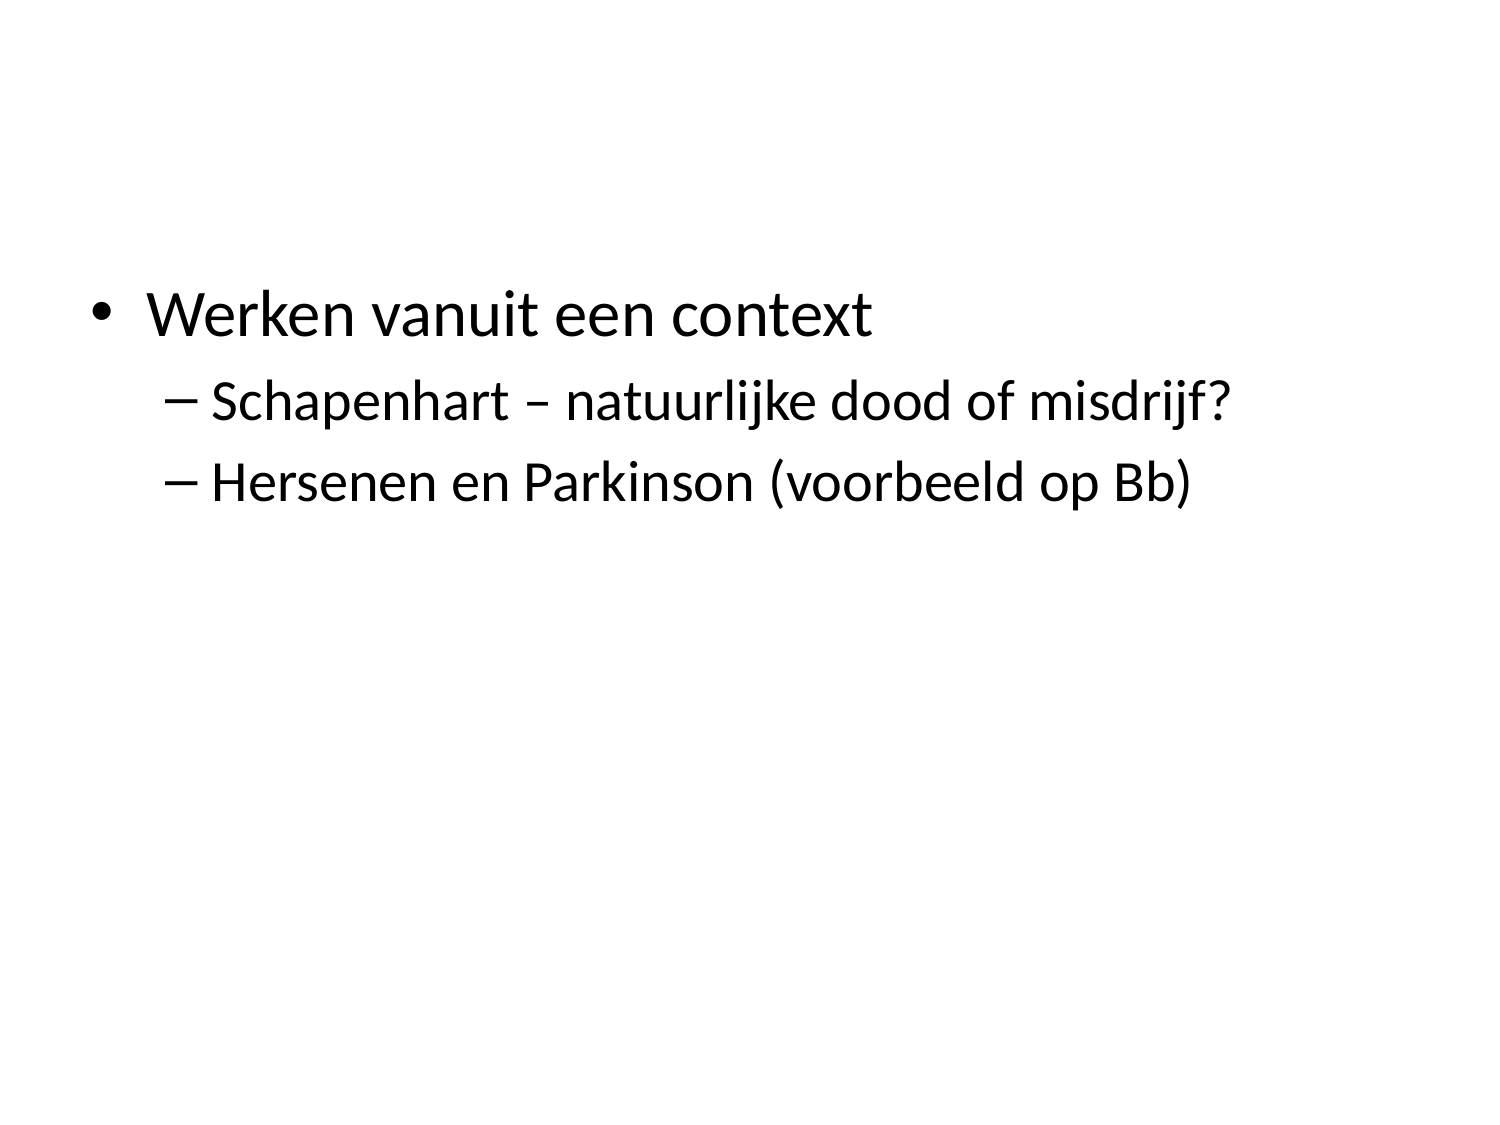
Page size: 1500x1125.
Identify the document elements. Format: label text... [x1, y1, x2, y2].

list Werken vanuit een context Schapenhart – natuurlijke dood of misdrijf? Hersenen en Parkinson (voorbeeld op Bb) [75, 262, 1425, 1005]
